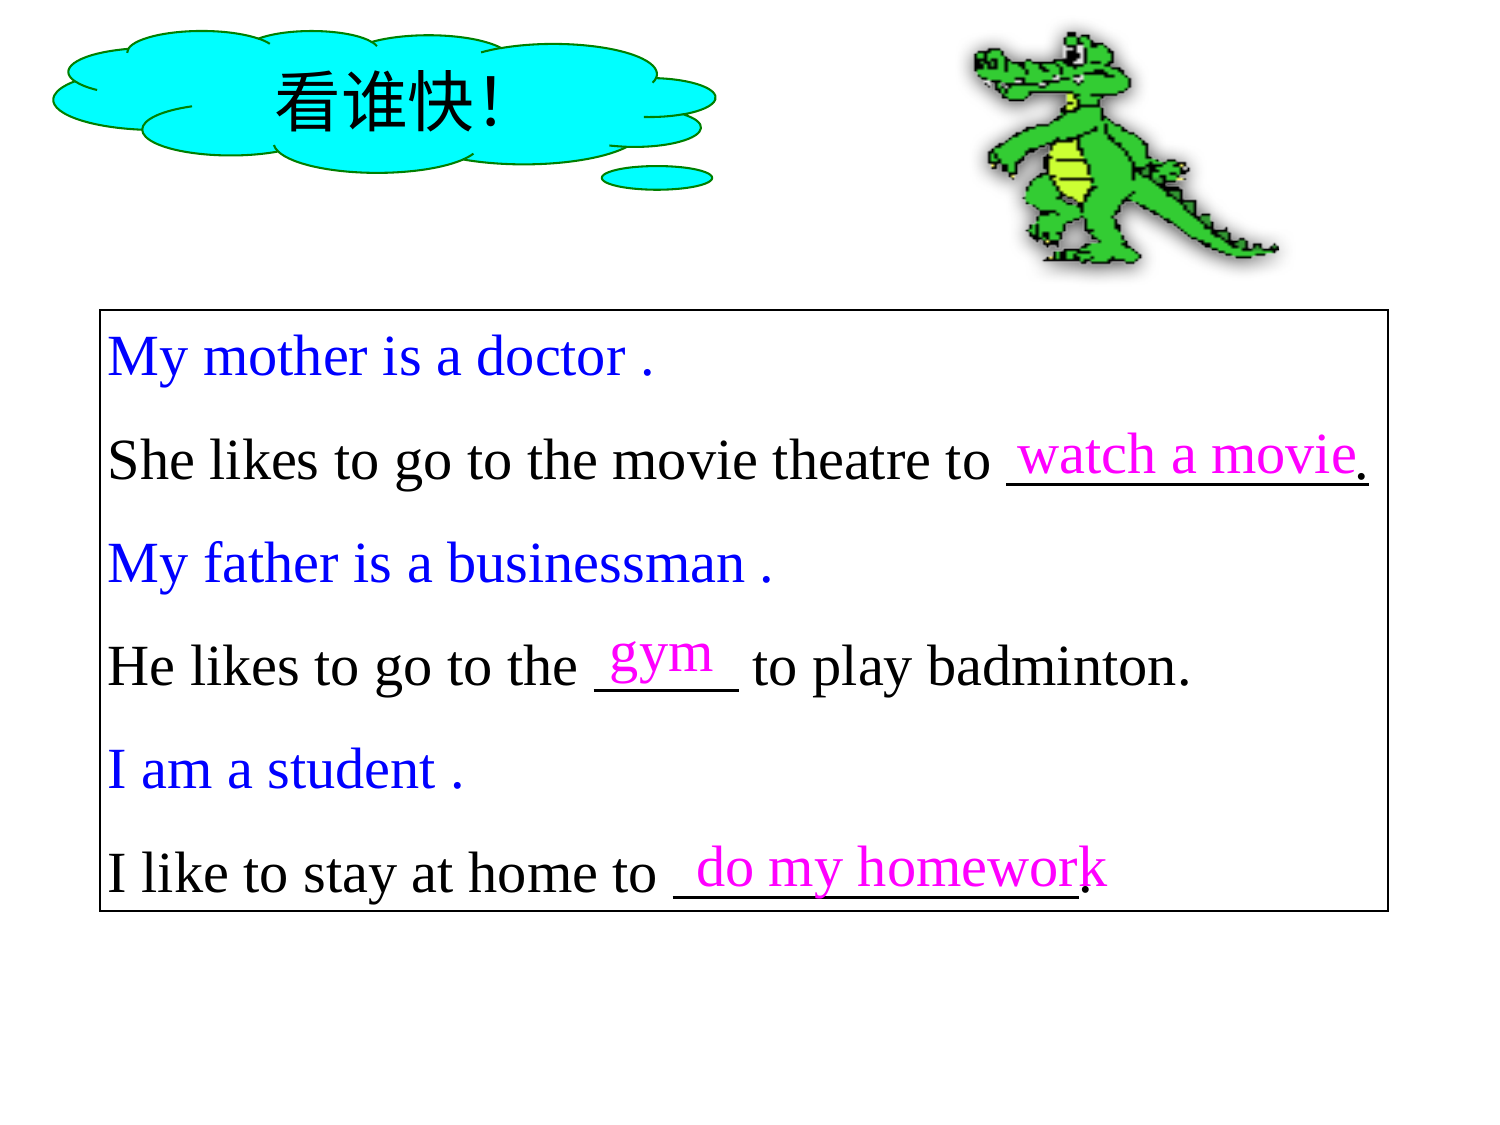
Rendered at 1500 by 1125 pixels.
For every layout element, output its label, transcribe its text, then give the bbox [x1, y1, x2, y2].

text_box My mother is a doctor . She likes to go to the movie theatre to . My father is a businessman . He likes to go to the to play badminton. I am a student . I like to stay at home to . [100, 310, 1388, 912]
text_box do my homework [688, 820, 1280, 906]
picture [961, 16, 1280, 288]
text_box watch a movie [1009, 408, 1388, 493]
text_box gym [602, 605, 768, 691]
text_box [52, 30, 716, 190]
